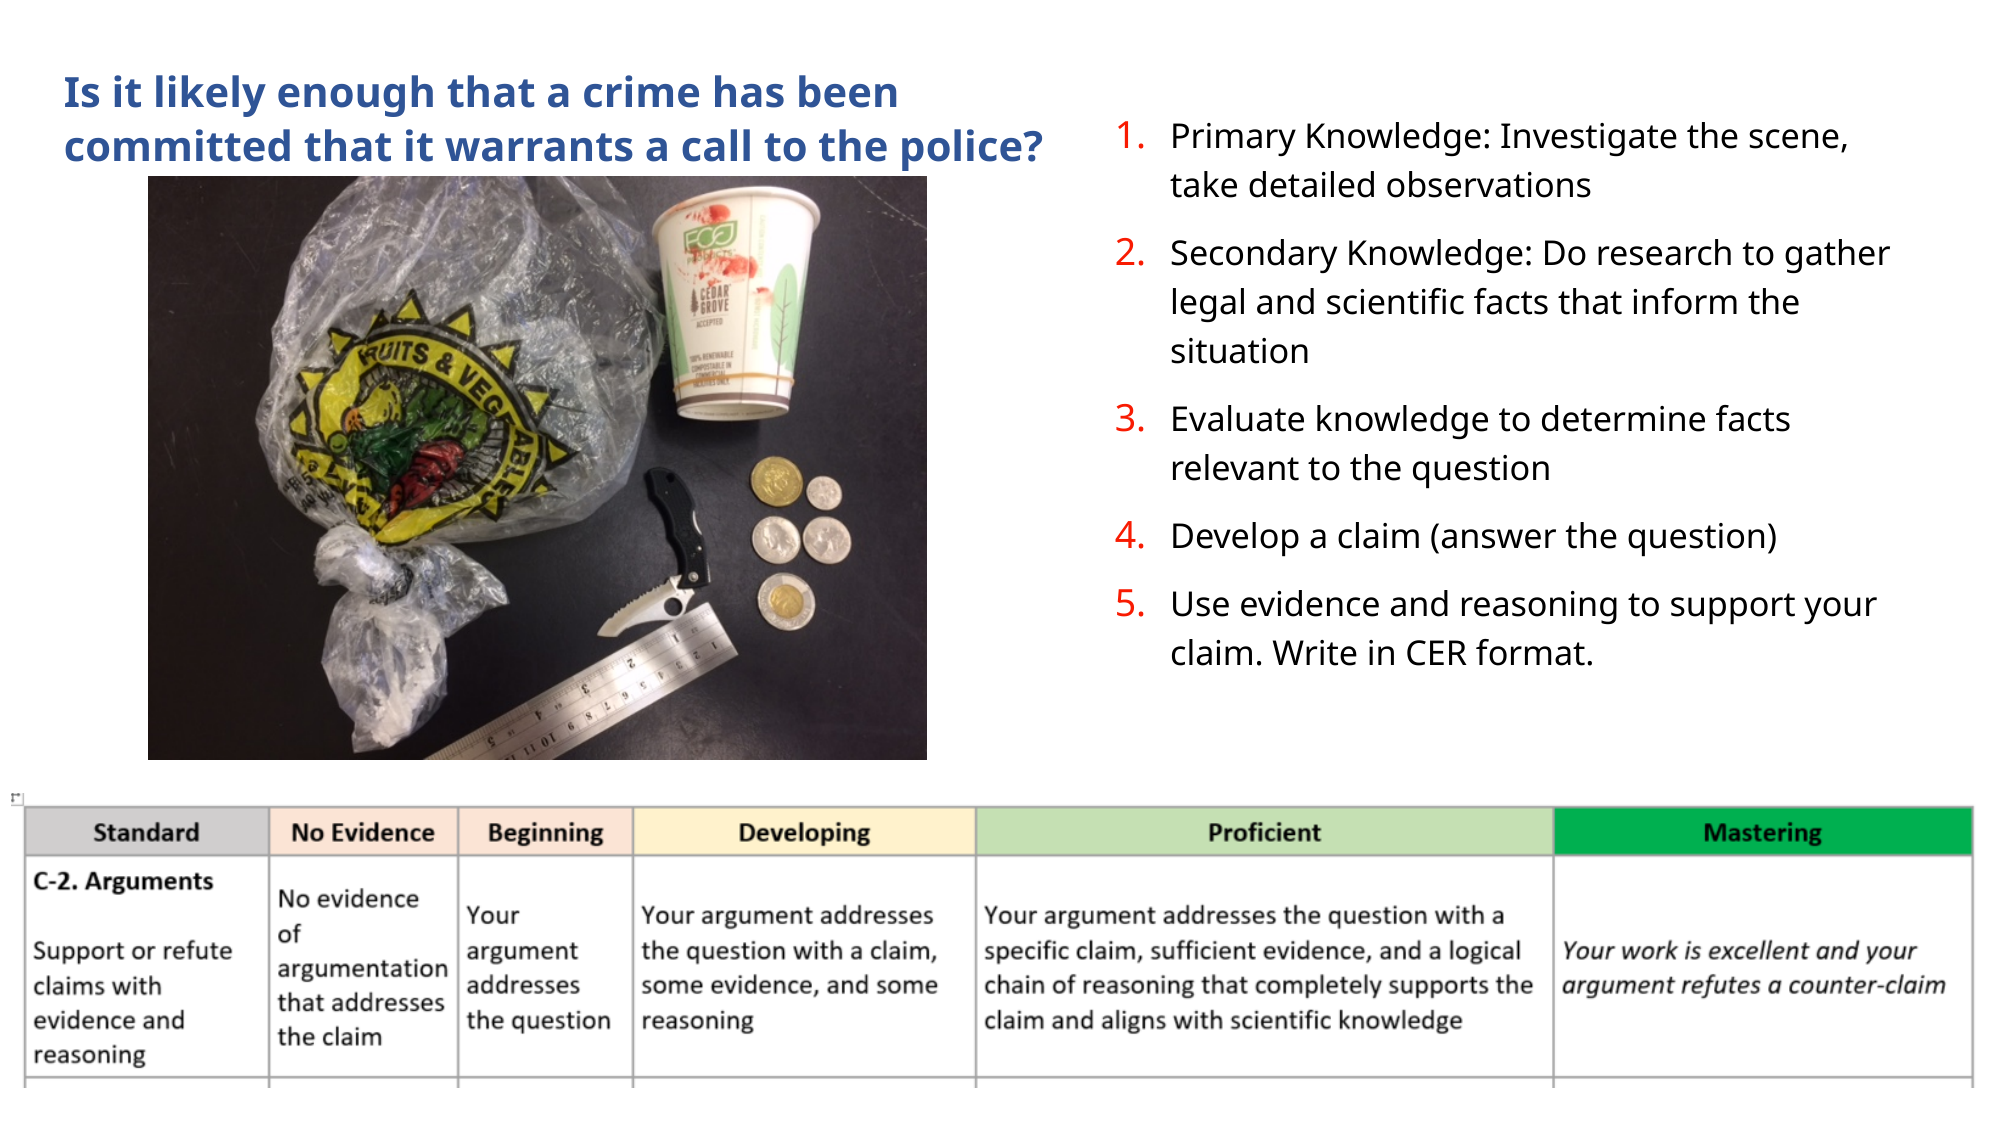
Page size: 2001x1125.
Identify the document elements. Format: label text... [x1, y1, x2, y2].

text_box Primary Knowledge: Investigate the scene, take detailed observations Secondary Knowledge: Do research to gather legal and scientific facts that inform the situation Evaluate knowledge to determine facts relevant to the question Develop a claim (answer the question) Use evidence and reasoning to support your claim. Write in CER format. [1100, 43, 1930, 681]
picture [11, 793, 1987, 1088]
text_box Is it likely enough that a crime has been committed that it warrants a call to the police? [49, 55, 1068, 178]
picture [147, 175, 927, 760]
